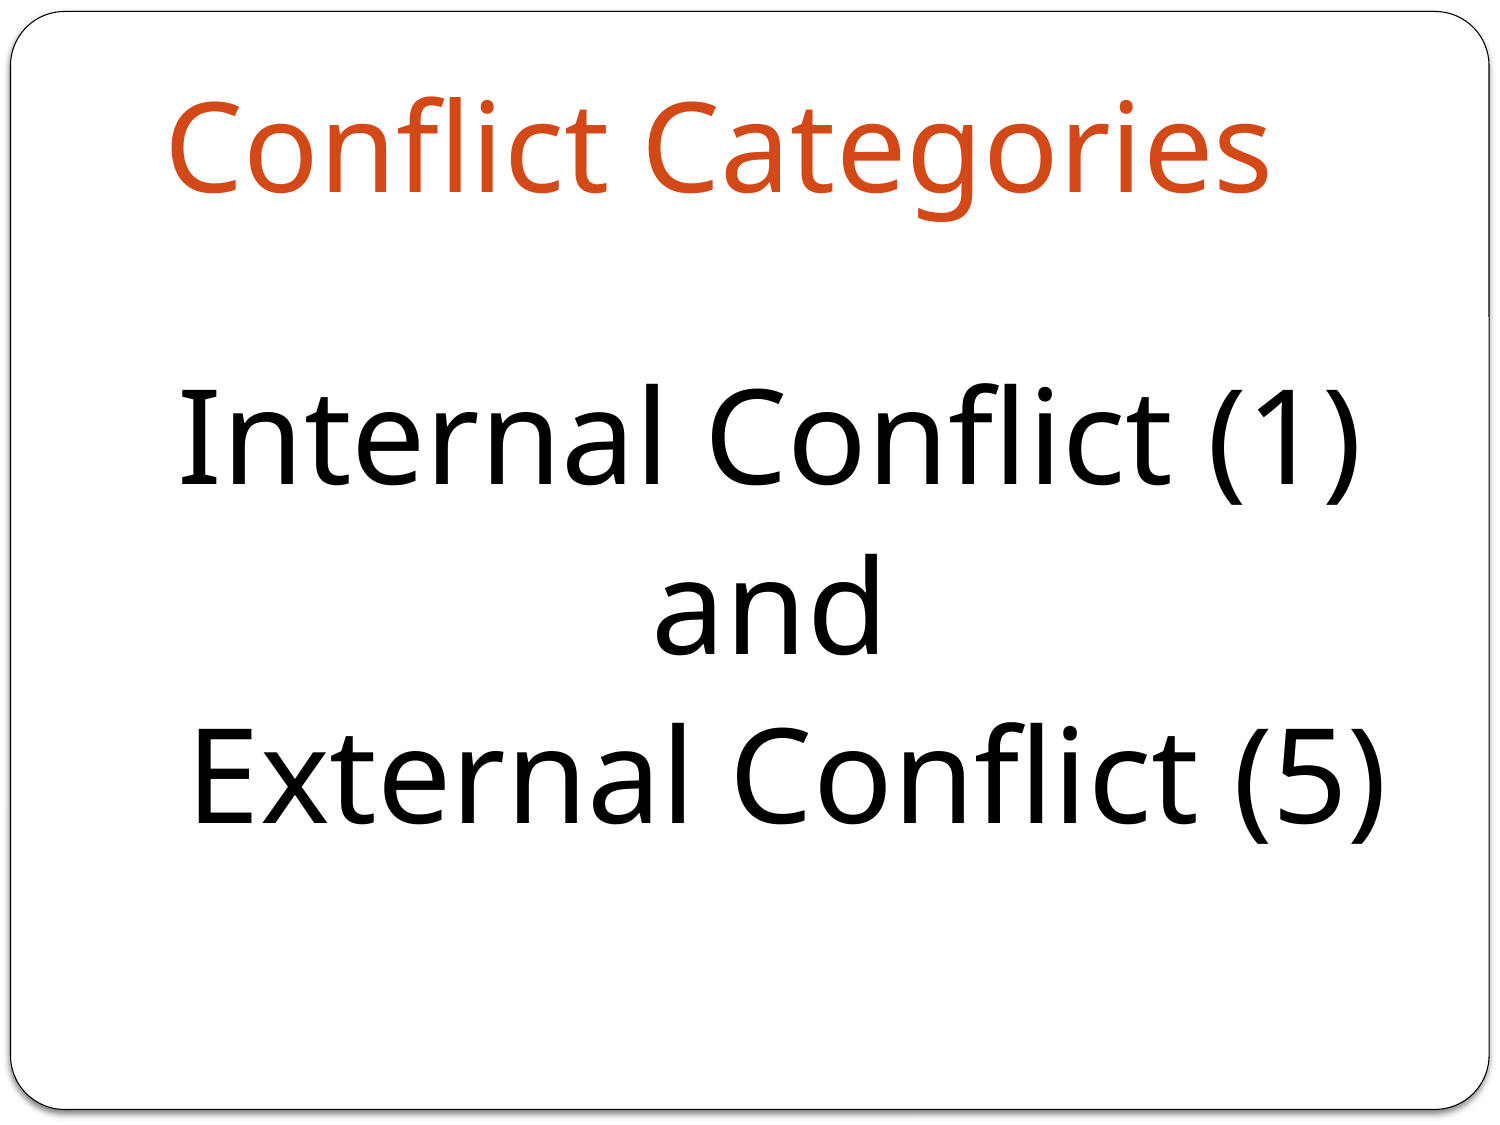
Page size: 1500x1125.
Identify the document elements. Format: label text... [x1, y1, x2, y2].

title Conflict Categories [150, 45, 1425, 233]
list Internal Conflict (1) and External Conflict (5) [150, 237, 1425, 988]
